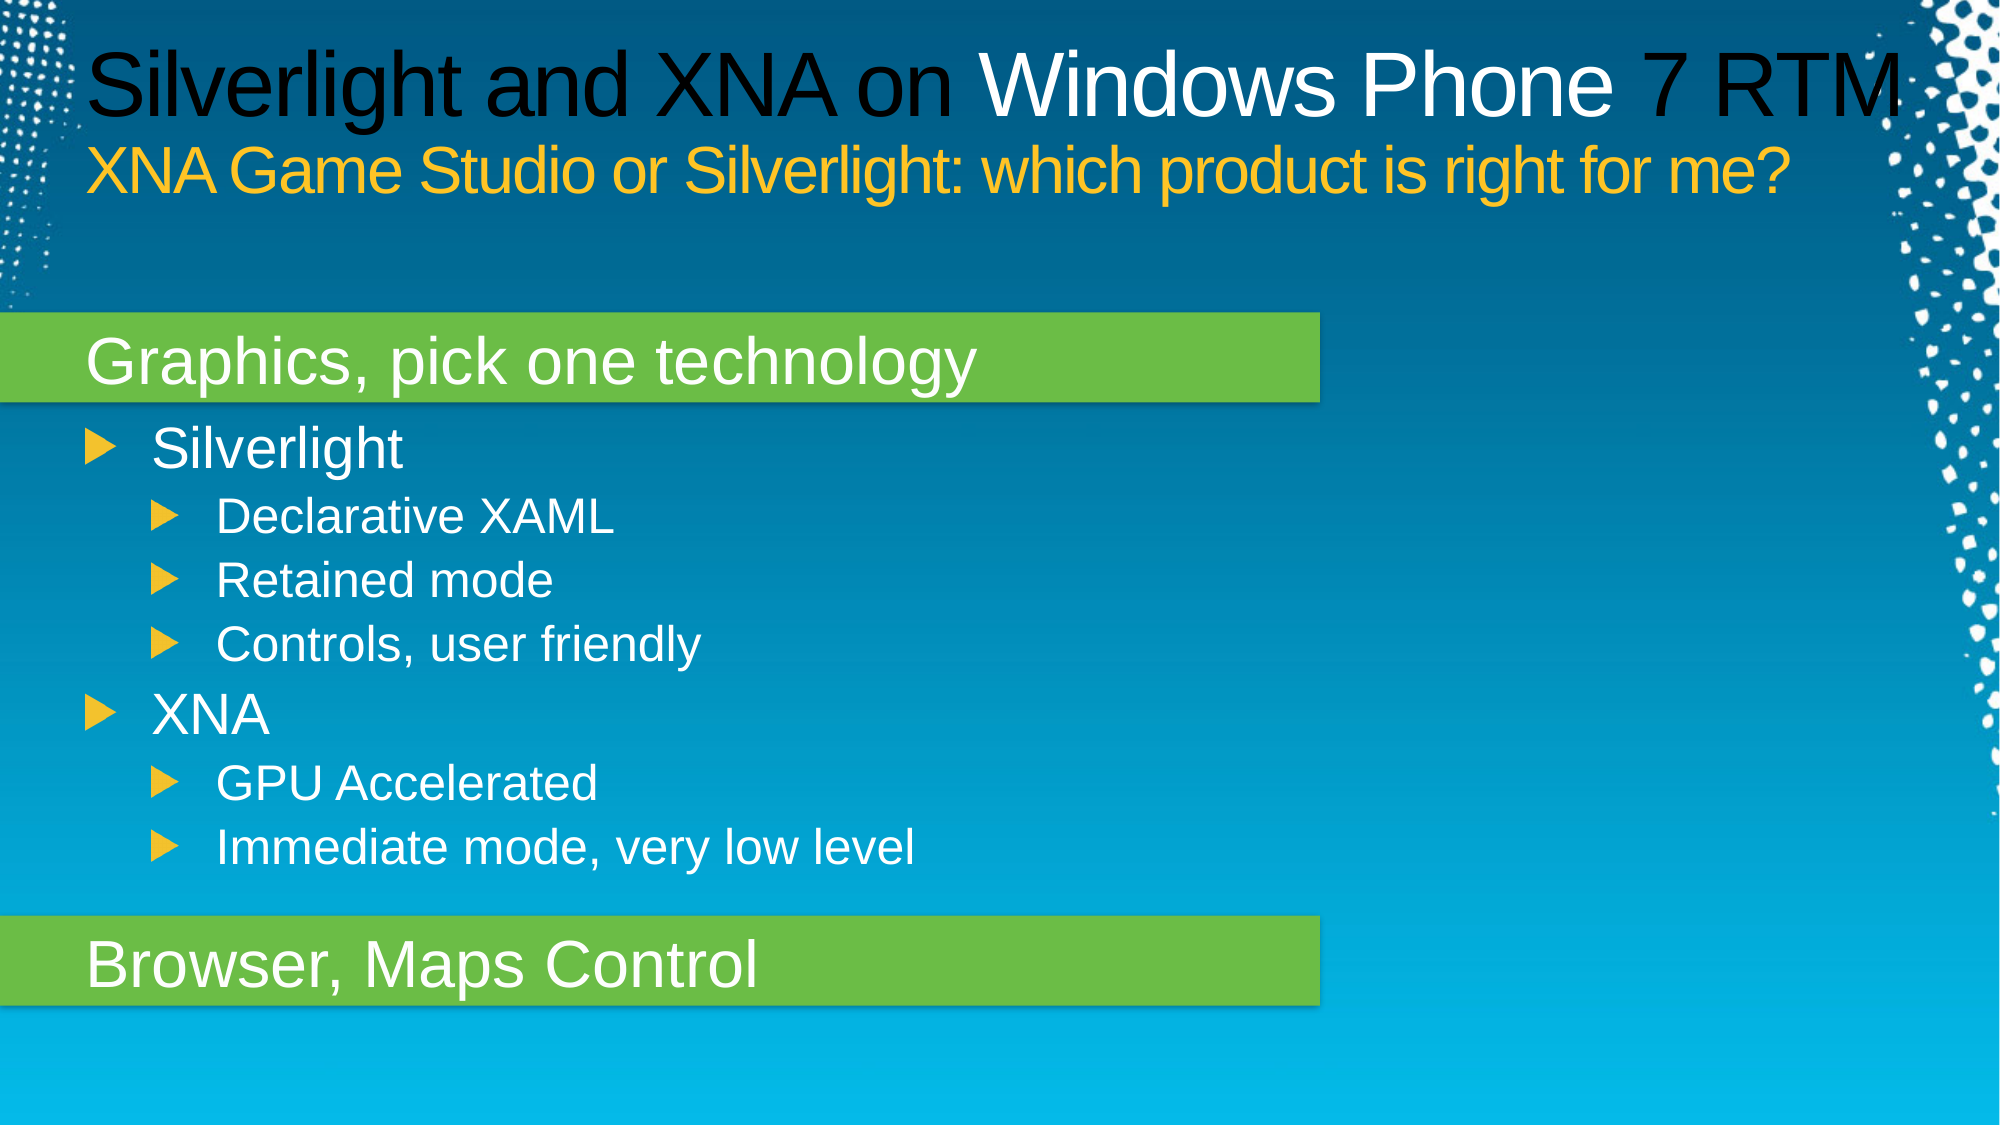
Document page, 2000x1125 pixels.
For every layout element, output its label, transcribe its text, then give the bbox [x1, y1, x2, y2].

picture [1548, 150, 1563, 193]
picture [45, 16, 55, 24]
picture [33, 116, 40, 124]
picture [54, 76, 60, 83]
picture [854, 158, 859, 192]
picture [0, 40, 9, 45]
picture [1980, 460, 1987, 469]
picture [1988, 691, 2000, 709]
picture [1942, 465, 1958, 483]
picture [1387, 158, 1392, 192]
picture [1948, 413, 1958, 424]
picture [1963, 278, 1976, 291]
picture [6, 97, 12, 105]
picture [1952, 502, 1967, 516]
picture [175, 148, 216, 192]
picture [822, 158, 838, 192]
picture [232, 147, 274, 193]
picture [1941, 324, 1952, 332]
picture [1925, 87, 1941, 99]
picture [1251, 145, 1280, 193]
picture [56, 47, 64, 55]
picture [1932, 235, 1943, 241]
picture [1973, 368, 1982, 380]
picture [33, 0, 42, 10]
picture [1198, 158, 1214, 192]
picture [29, 27, 38, 38]
picture [1216, 158, 1247, 193]
picture [982, 158, 1028, 192]
picture [1321, 158, 1349, 193]
picture [55, 62, 62, 69]
picture [1935, 0, 2000, 306]
picture [38, 74, 47, 80]
picture [17, 129, 23, 136]
picture [1955, 557, 1965, 573]
picture [743, 145, 748, 192]
picture [1935, 379, 1948, 391]
picture [751, 158, 782, 192]
picture [41, 59, 48, 67]
picture [26, 57, 34, 68]
picture [1946, 155, 1961, 167]
picture [785, 158, 816, 193]
picture [1957, 187, 1971, 200]
picture [152, 628, 177, 657]
picture [18, 0, 29, 6]
picture [34, 101, 43, 111]
picture [1988, 547, 2000, 561]
picture [842, 145, 847, 192]
picture [1974, 683, 1985, 694]
picture [1914, 164, 1923, 177]
picture [24, 72, 32, 79]
picture [47, 0, 57, 10]
picture [1759, 147, 1789, 180]
picture [1919, 367, 1930, 378]
picture [1635, 158, 1651, 192]
picture [1972, 312, 1985, 322]
picture [1935, 177, 1945, 189]
picture [730, 158, 735, 192]
picture [1898, 188, 1912, 198]
picture [515, 145, 544, 193]
picture [651, 158, 667, 192]
picture [1930, 291, 1941, 297]
picture [152, 501, 176, 529]
picture [1672, 158, 1718, 192]
picture [1914, 308, 1929, 326]
picture [1889, 152, 1901, 166]
picture [552, 158, 557, 192]
picture [1915, 109, 1924, 119]
picture [16, 143, 21, 151]
picture [1068, 158, 1073, 192]
picture [1723, 158, 1754, 193]
picture [31, 131, 37, 138]
picture [1960, 392, 1970, 403]
picture [1580, 145, 1597, 192]
picture [1922, 200, 1934, 207]
picture [9, 84, 15, 91]
picture [1163, 158, 1192, 206]
picture [1963, 335, 1972, 344]
picture [1288, 158, 1315, 193]
picture [1935, 431, 1946, 449]
picture [1979, 657, 1995, 676]
picture [1398, 158, 1425, 193]
text_box Browser, Maps Control [0, 915, 1320, 1006]
picture [1945, 213, 1955, 220]
picture [865, 158, 894, 206]
picture [43, 42, 49, 53]
picture [3, 10, 11, 18]
picture [1991, 637, 2000, 652]
picture [1955, 246, 1965, 256]
picture [89, 148, 126, 192]
picture [1978, 517, 1987, 527]
picture [1911, 223, 1918, 230]
picture [1963, 535, 1977, 550]
picture [1928, 399, 1939, 415]
picture [1972, 570, 1986, 583]
picture [152, 831, 177, 860]
picture [0, 155, 5, 163]
picture [1969, 625, 1985, 642]
picture [1112, 145, 1139, 192]
picture [462, 150, 477, 193]
picture [58, 32, 66, 41]
picture [152, 767, 177, 796]
picture [422, 147, 459, 193]
title Silverlight and XNA on Windows Phone 7 RTM XNA Game Studio or Silverlight: which product is right for me? [85, 37, 1914, 138]
picture [1946, 525, 1956, 533]
picture [28, 42, 36, 53]
picture [687, 147, 724, 193]
text_box Silverlight Declarative XAML Retained mode Controls, user friendly XNA GPU Accelerated Immediate mode, very low level [85, 417, 1320, 876]
picture [370, 158, 401, 193]
picture [33, 88, 42, 97]
picture [902, 145, 929, 192]
picture [0, 24, 9, 33]
picture [133, 148, 169, 192]
picture [1468, 158, 1473, 192]
picture [1953, 301, 1962, 312]
picture [1892, 212, 1902, 216]
picture [1516, 145, 1543, 192]
picture [11, 55, 21, 64]
picture [1921, 0, 1934, 8]
picture [10, 69, 17, 78]
picture [1033, 145, 1060, 192]
picture [1900, 240, 1912, 254]
picture [318, 158, 364, 192]
picture [1993, 321, 2000, 339]
picture [1950, 359, 1960, 366]
picture [1984, 349, 1992, 357]
picture [1990, 492, 2000, 505]
picture [1479, 158, 1508, 206]
picture [30, 14, 40, 23]
picture [1926, 344, 1939, 358]
picture [1938, 122, 1950, 133]
picture [1963, 589, 1976, 607]
picture [1981, 604, 2000, 620]
picture [42, 31, 53, 39]
picture [1994, 382, 2000, 391]
picture [1920, 257, 1932, 264]
picture [1992, 438, 2000, 448]
picture [1929, 27, 1945, 45]
picture [1448, 158, 1464, 192]
picture [614, 158, 645, 193]
picture [152, 564, 177, 593]
picture [1925, 141, 1935, 155]
picture [1598, 158, 1629, 193]
picture [1958, 445, 1968, 460]
picture [934, 150, 949, 193]
picture [18, 13, 26, 19]
picture [16, 22, 23, 34]
picture [1968, 481, 1978, 492]
picture [1078, 158, 1106, 193]
picture [1351, 150, 1366, 193]
picture [86, 429, 114, 463]
text_box Graphics, pick one technology [0, 312, 1320, 403]
picture [1909, 274, 1920, 291]
picture [1970, 426, 1980, 436]
picture [1983, 404, 1992, 414]
picture [86, 695, 114, 729]
picture [1991, 747, 2000, 765]
picture [482, 158, 509, 193]
picture [13, 41, 25, 49]
picture [1942, 269, 1953, 276]
picture [281, 158, 315, 193]
picture [1995, 582, 2000, 595]
picture [1982, 714, 1993, 729]
picture [563, 158, 594, 193]
